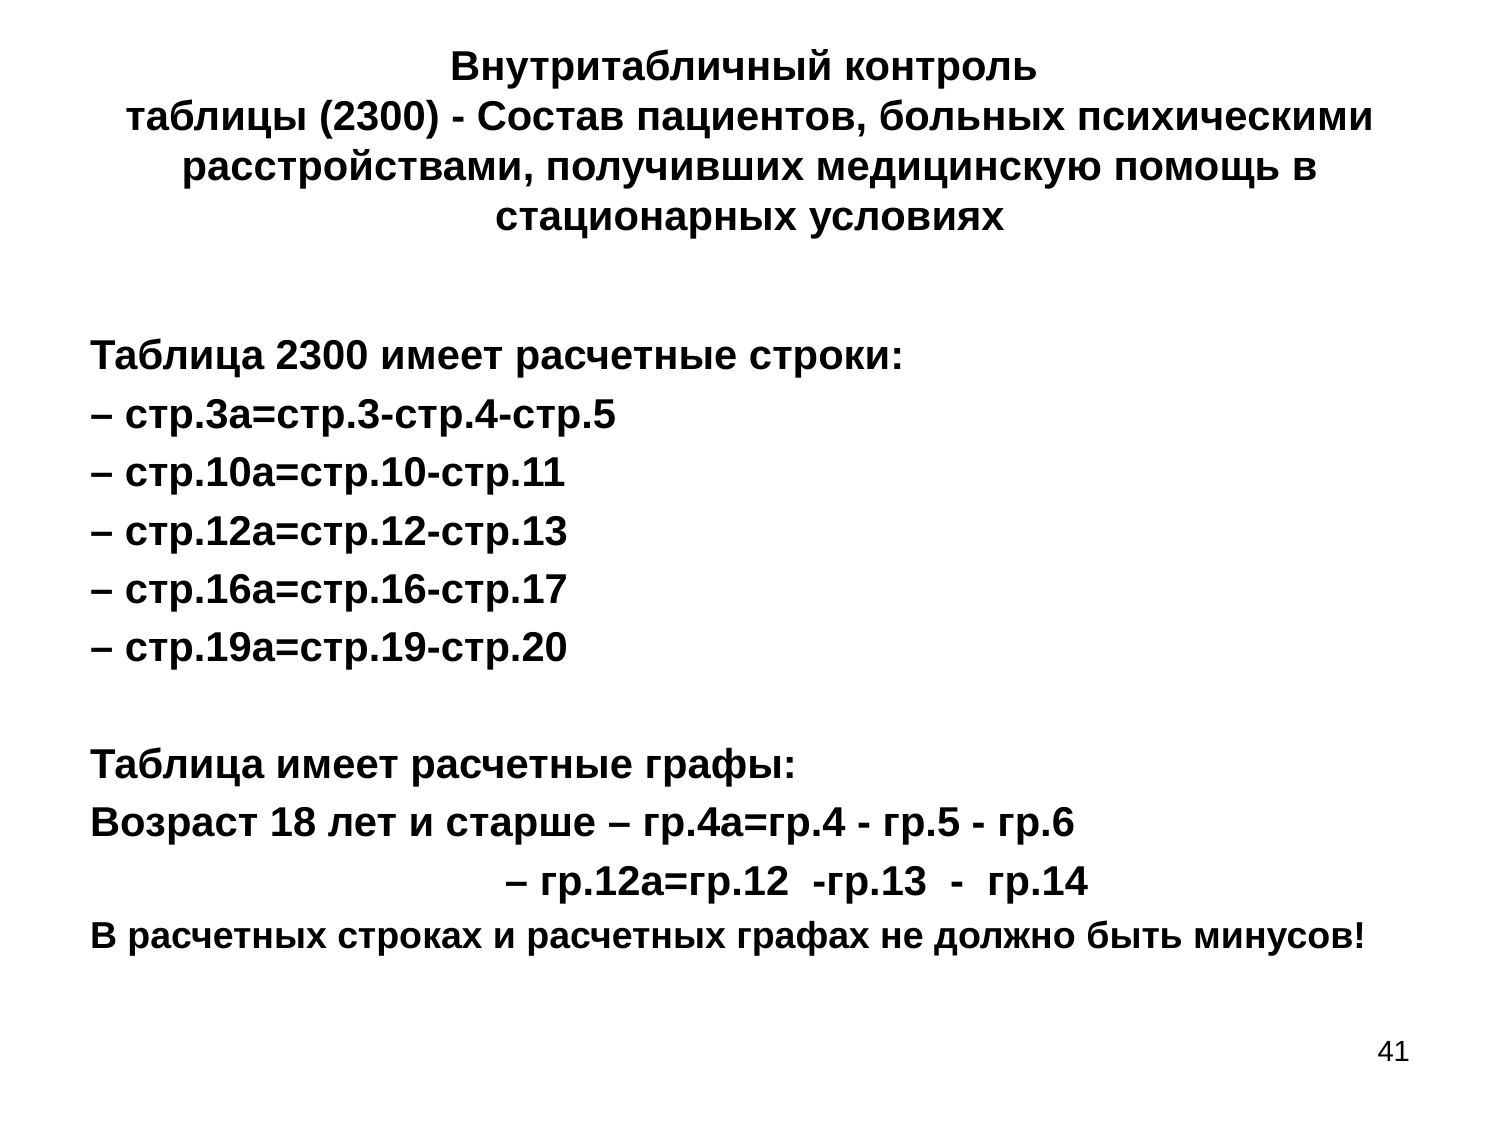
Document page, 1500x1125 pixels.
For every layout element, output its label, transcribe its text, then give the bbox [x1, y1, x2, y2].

slide_number 41 [1074, 1024, 1425, 1103]
title Внутритабличный контроль таблицы (2300) - Состав пациентов, больных психическими расстройствами, получивших медицинскую помощь в стационарных условиях [74, 44, 1426, 233]
list Таблица 2300 имеет расчетные строки: – стр.3а=стр.3-стр.4-стр.5 – стр.10а=стр.10-стр.11 – стр.12а=стр.12-стр.13 – стр.16а=стр.16-стр.17 – стр.19а=стр.19-стр.20 Таблица имеет расчетные графы: Возраст 18 лет и старше – гр.4а=гр.4 - гр.5 - гр.6 – гр.12а=гр.12 -гр.13 - гр.14 В расчетных строках и расчетных графах не должно быть минусов! [74, 262, 1426, 1006]
